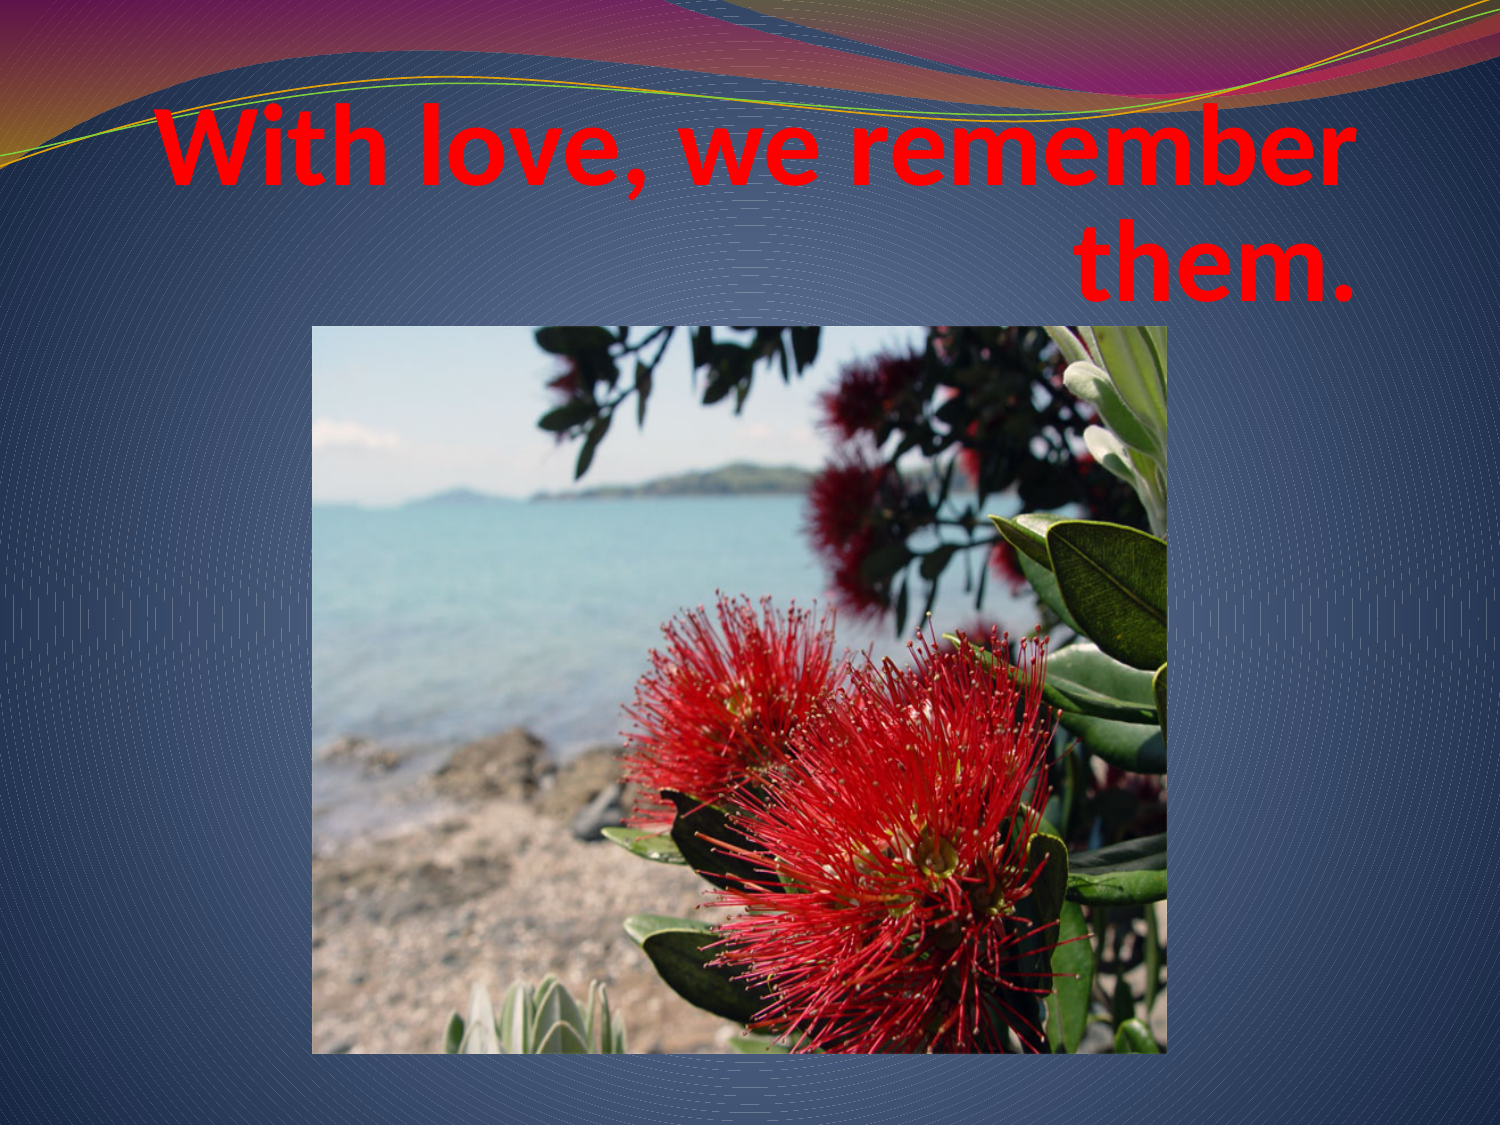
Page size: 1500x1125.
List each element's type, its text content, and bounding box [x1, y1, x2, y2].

picture [312, 325, 1168, 1054]
title With love, we remember them. [88, 90, 1364, 332]
